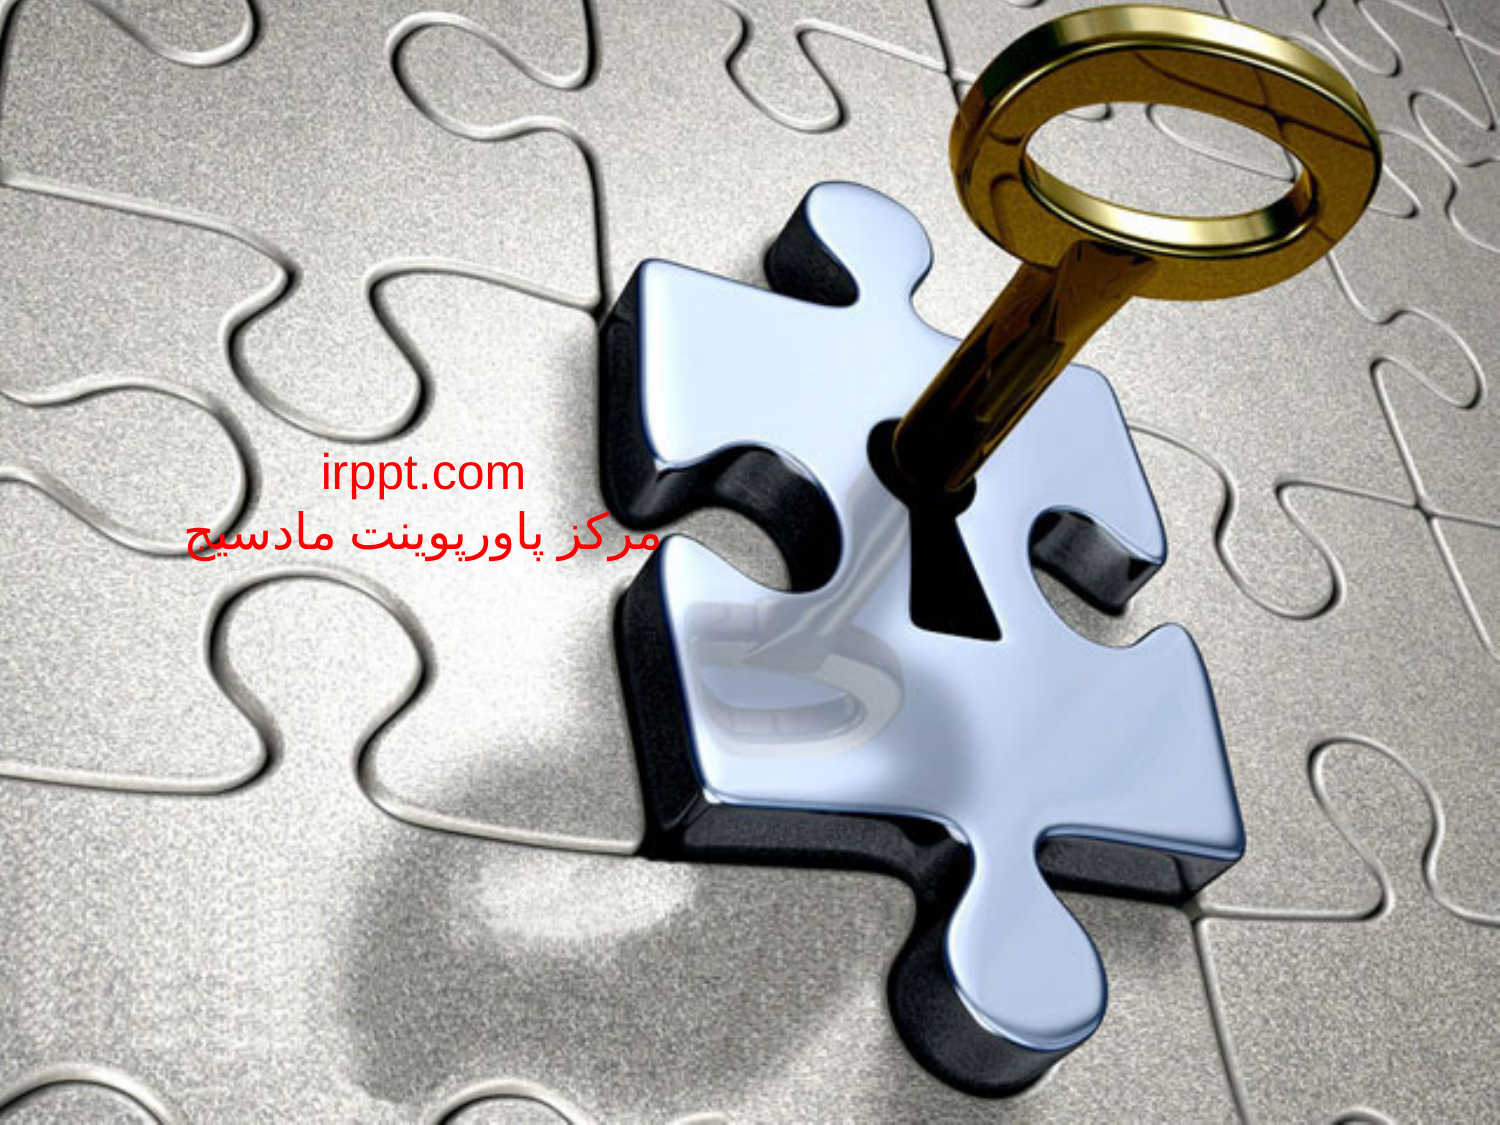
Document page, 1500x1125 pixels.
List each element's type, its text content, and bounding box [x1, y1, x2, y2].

text_box irppt.com مرکز پاورپوینت مادسیج [168, 432, 679, 568]
picture [0, 0, 1500, 1125]
